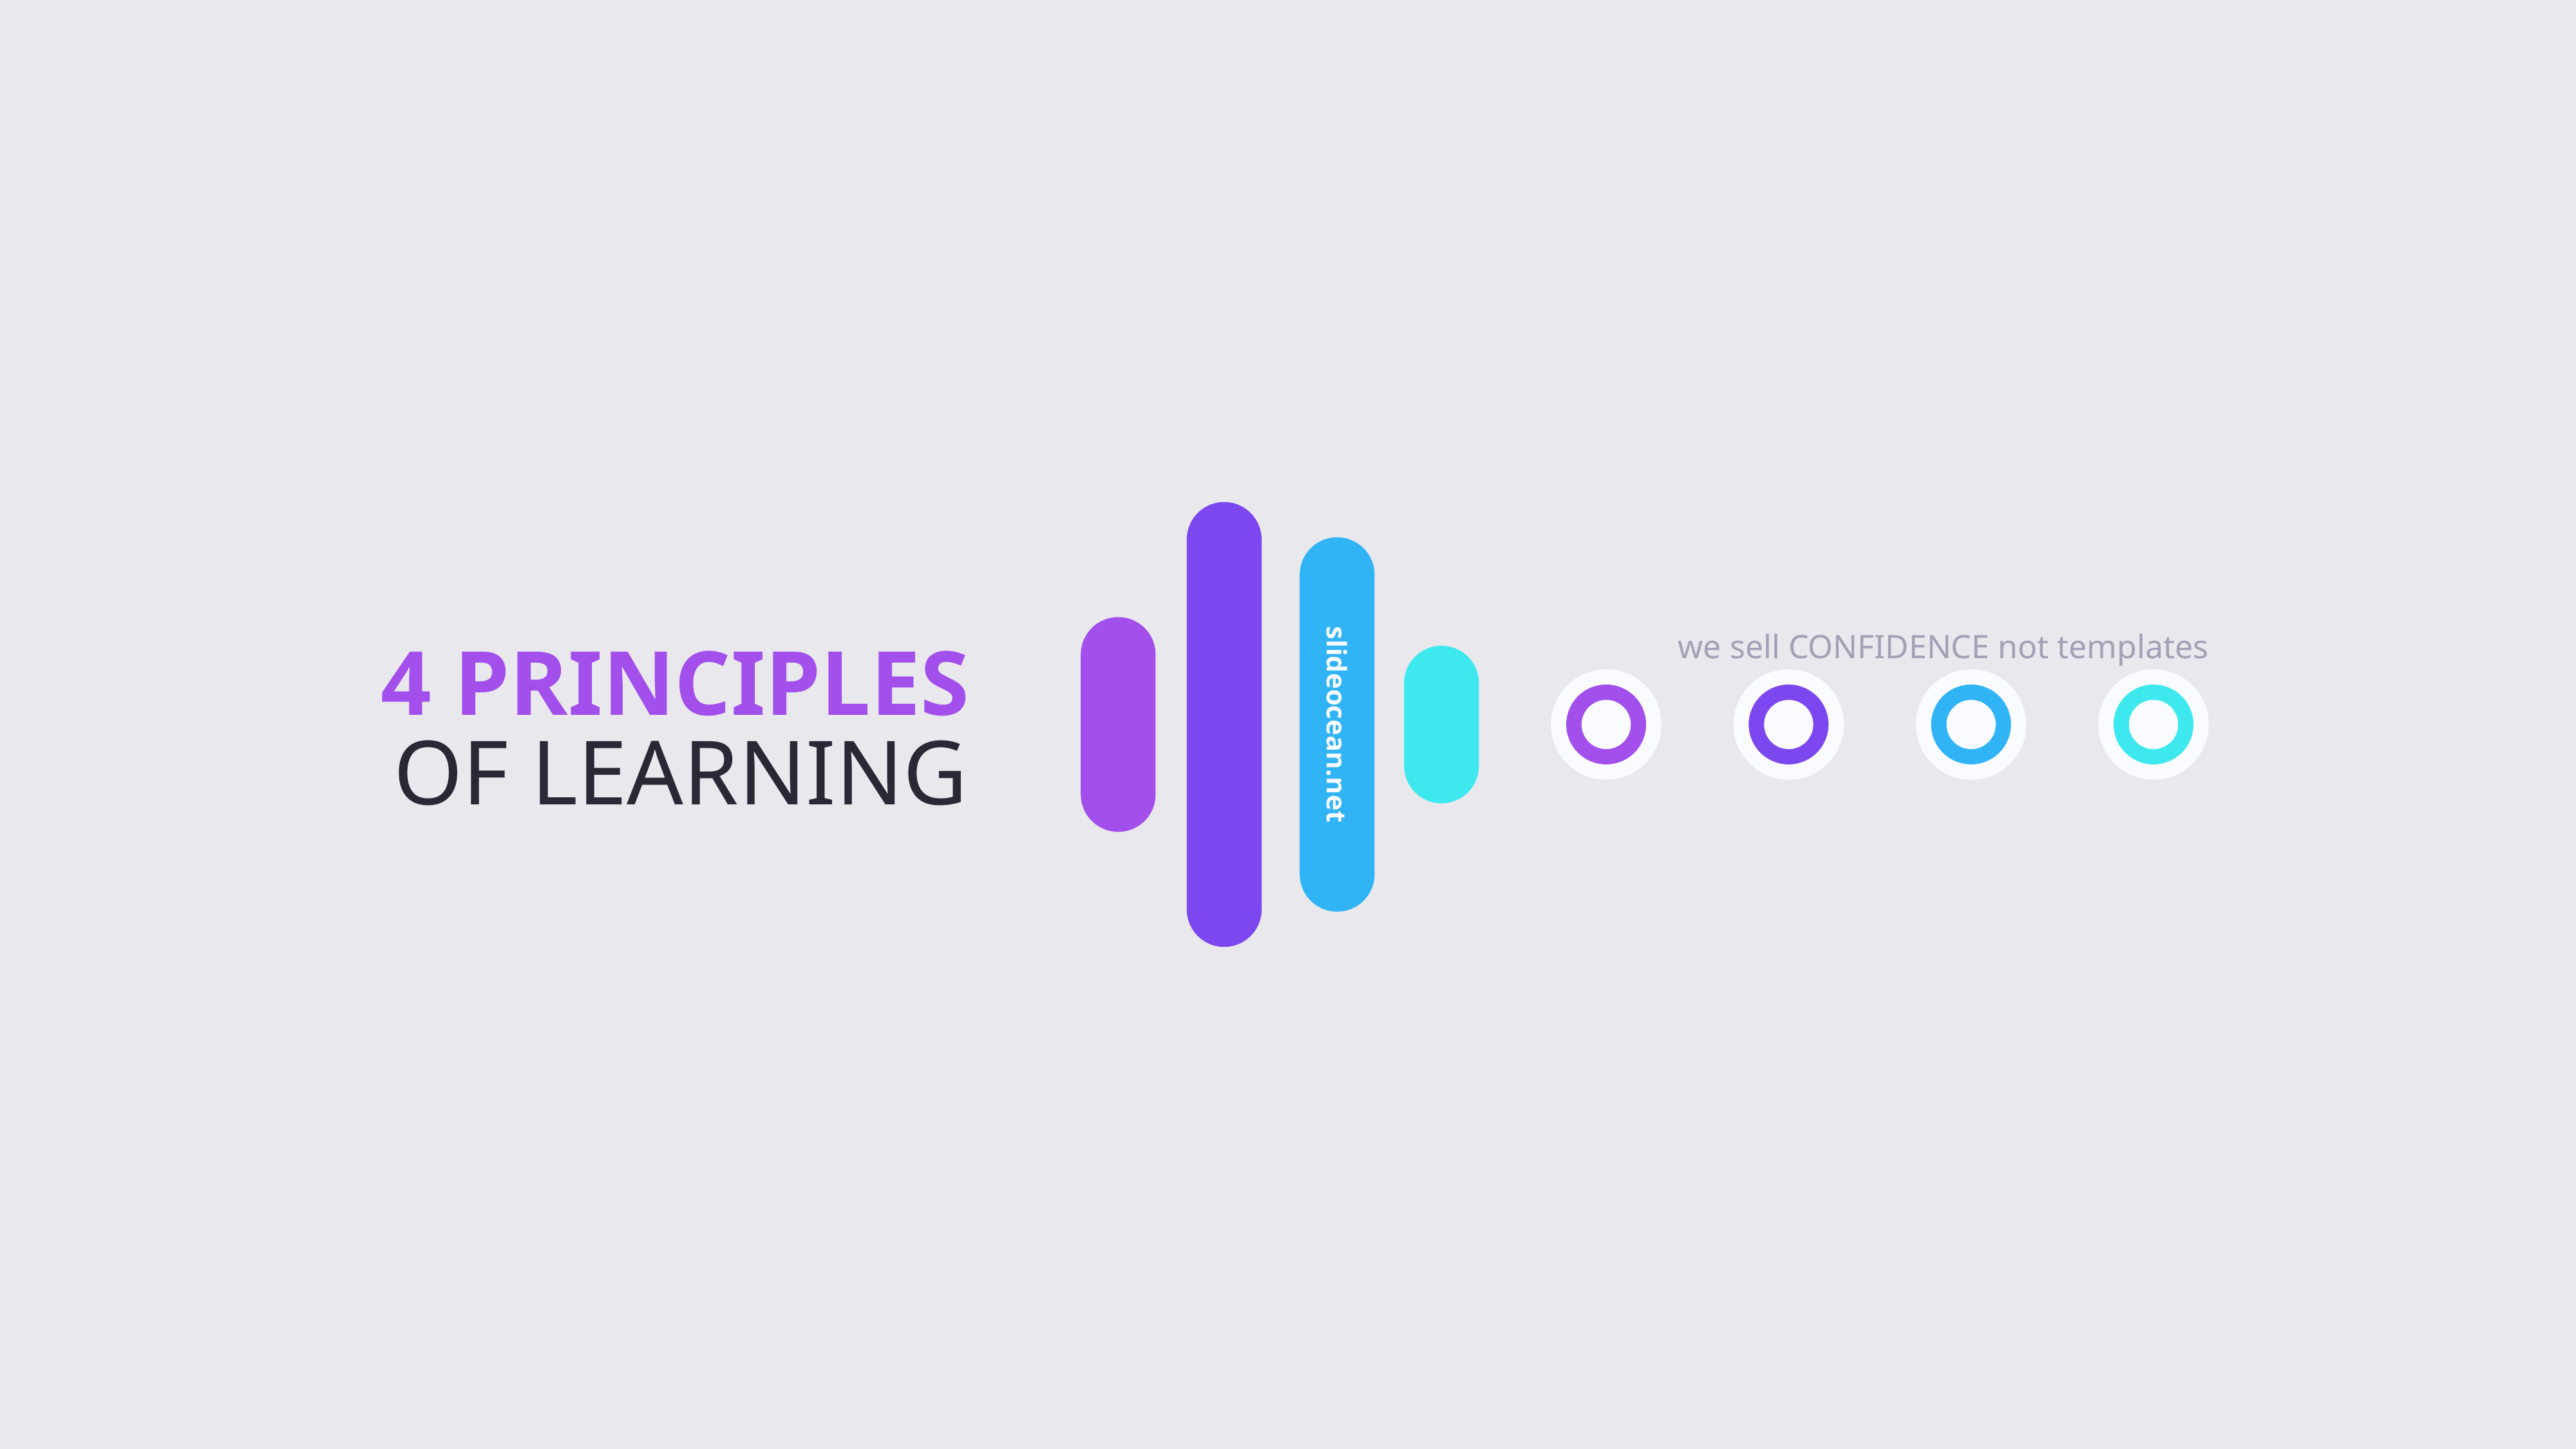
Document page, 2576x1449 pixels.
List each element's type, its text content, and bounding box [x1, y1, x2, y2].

text_box [1566, 683, 1647, 765]
text_box [1403, 645, 1480, 804]
text_box [1186, 501, 1263, 948]
text_box [1299, 536, 1376, 913]
text_box [2128, 699, 2179, 750]
text_box [1550, 668, 1662, 781]
text_box [1580, 699, 1632, 750]
text_box [1930, 683, 2012, 765]
text_box [1732, 670, 1845, 781]
text_box [2112, 683, 2195, 765]
text_box OF LEARNING [384, 738, 978, 827]
text_box [1748, 683, 1830, 765]
text_box [1080, 616, 1157, 833]
text_box [1915, 670, 2027, 781]
text_box we sell CONFIDENCE not templates [1668, 621, 2219, 670]
text_box [1763, 699, 1814, 750]
text_box [1946, 699, 1997, 750]
text_box 4 PRINCIPLES [371, 621, 980, 738]
text_box [2098, 670, 2210, 781]
text_box slideocean.net [1316, 616, 1359, 833]
